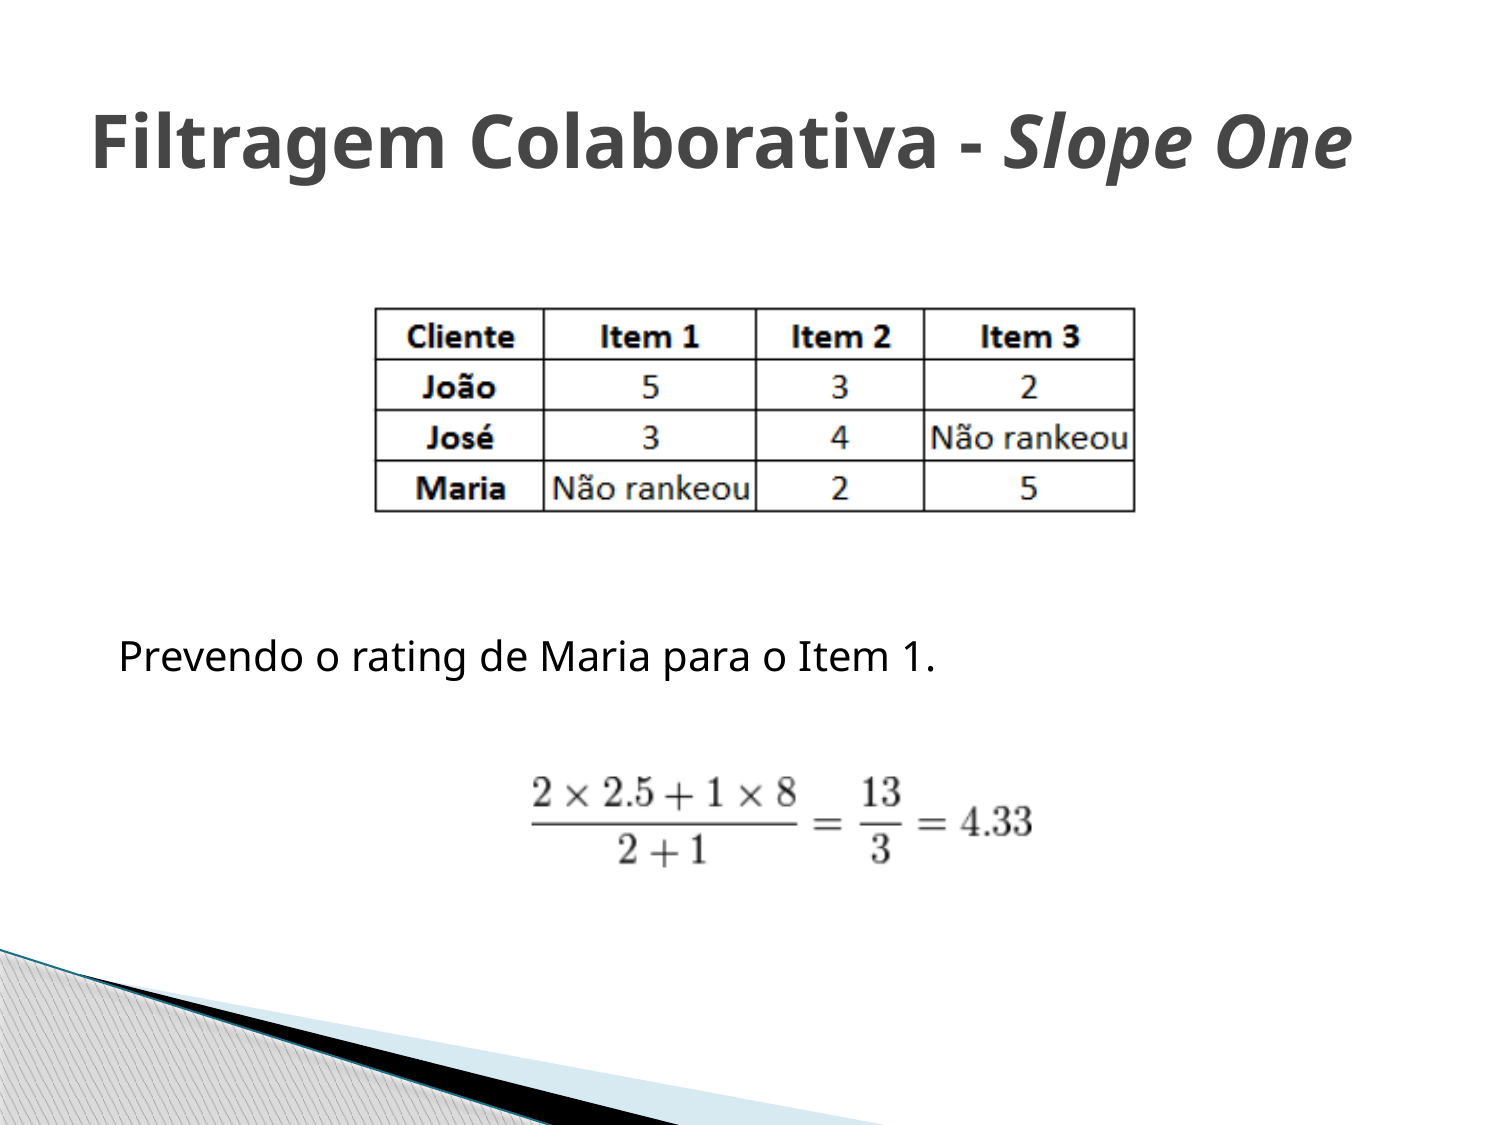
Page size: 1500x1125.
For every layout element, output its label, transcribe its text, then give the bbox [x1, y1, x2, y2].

picture [371, 302, 1140, 517]
list Prevendo o rating de Maria para o Item 1. [74, 242, 1426, 986]
picture [525, 763, 1058, 888]
title Filtragem Colaborativa - Slope One [75, 45, 1425, 233]
